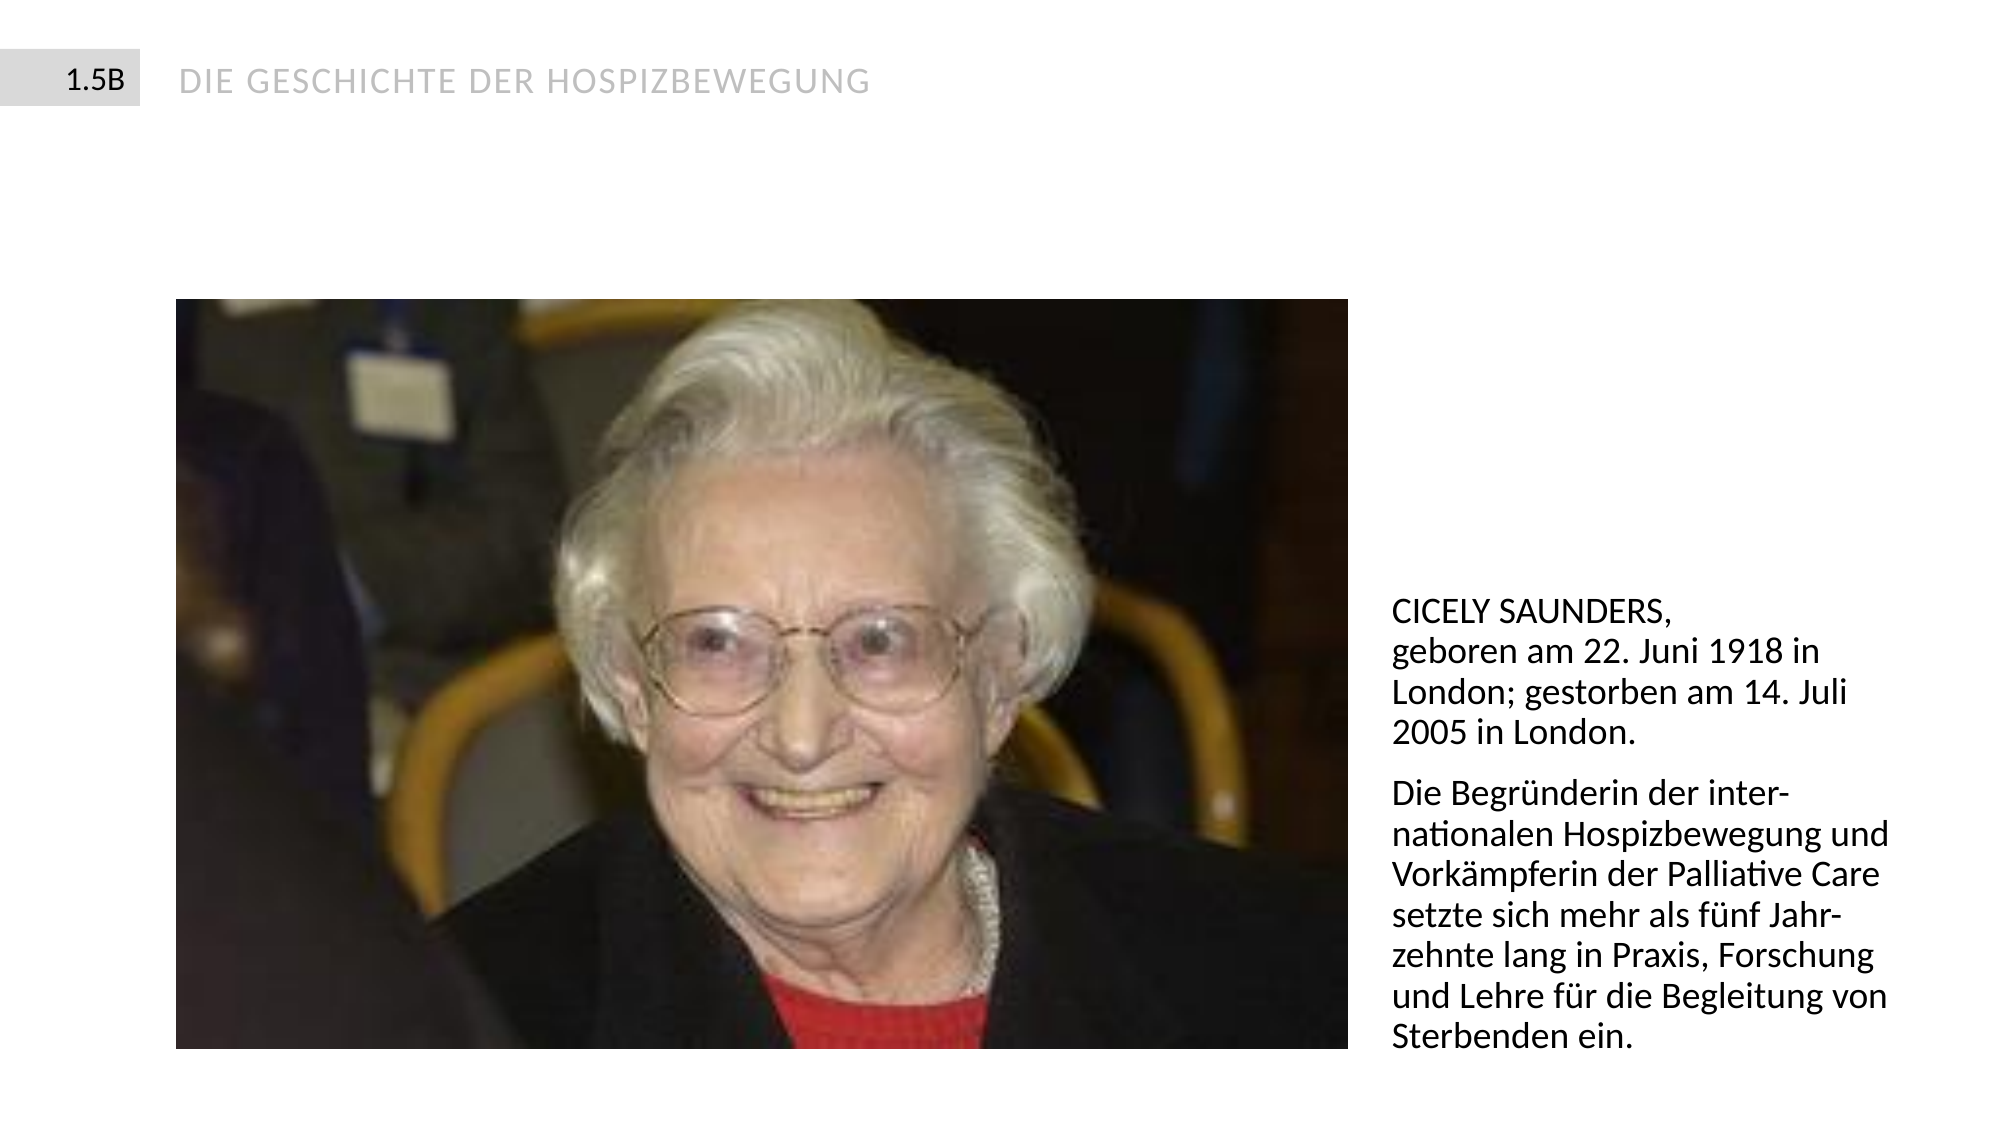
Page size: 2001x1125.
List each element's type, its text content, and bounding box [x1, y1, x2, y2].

list CICELY SAUNDERS, geboren am 22. Juni 1918 in London; gestorben am 14. Juli 2005 in London. Die Begründerin der inter-nationalen Hospizbewegung und Vorkämpferin der Palliative Care setzte sich mehr als fünf Jahr-zehnte lang in Praxis, Forschung und Lehre für die Begleitung von Sterbenden ein. [1377, 583, 1932, 1070]
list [176, 299, 1348, 1049]
